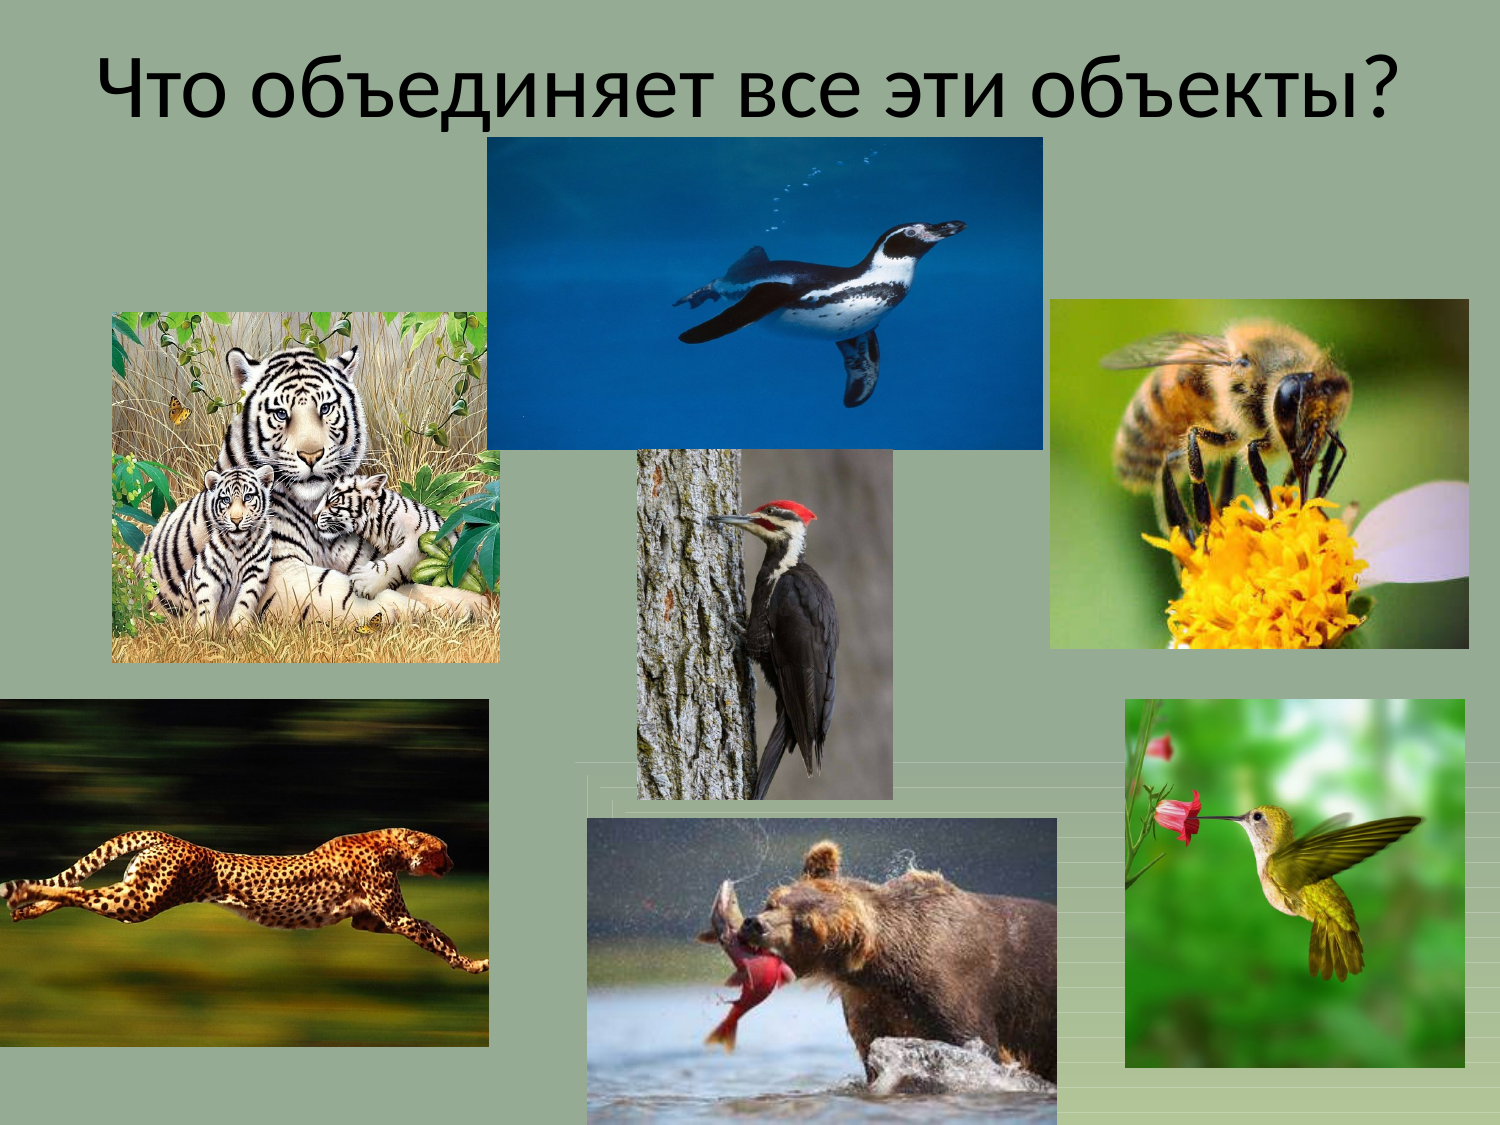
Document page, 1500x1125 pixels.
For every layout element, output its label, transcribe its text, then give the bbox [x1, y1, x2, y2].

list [112, 312, 501, 663]
picture [0, 699, 489, 1048]
title Что объединяет все эти объекты? [75, 0, 1425, 163]
picture [487, 137, 1044, 800]
picture [1124, 699, 1465, 1068]
picture [746, 137, 757, 146]
picture [587, 818, 1057, 1125]
picture [792, 137, 800, 145]
picture [1049, 299, 1469, 649]
picture [759, 137, 765, 148]
